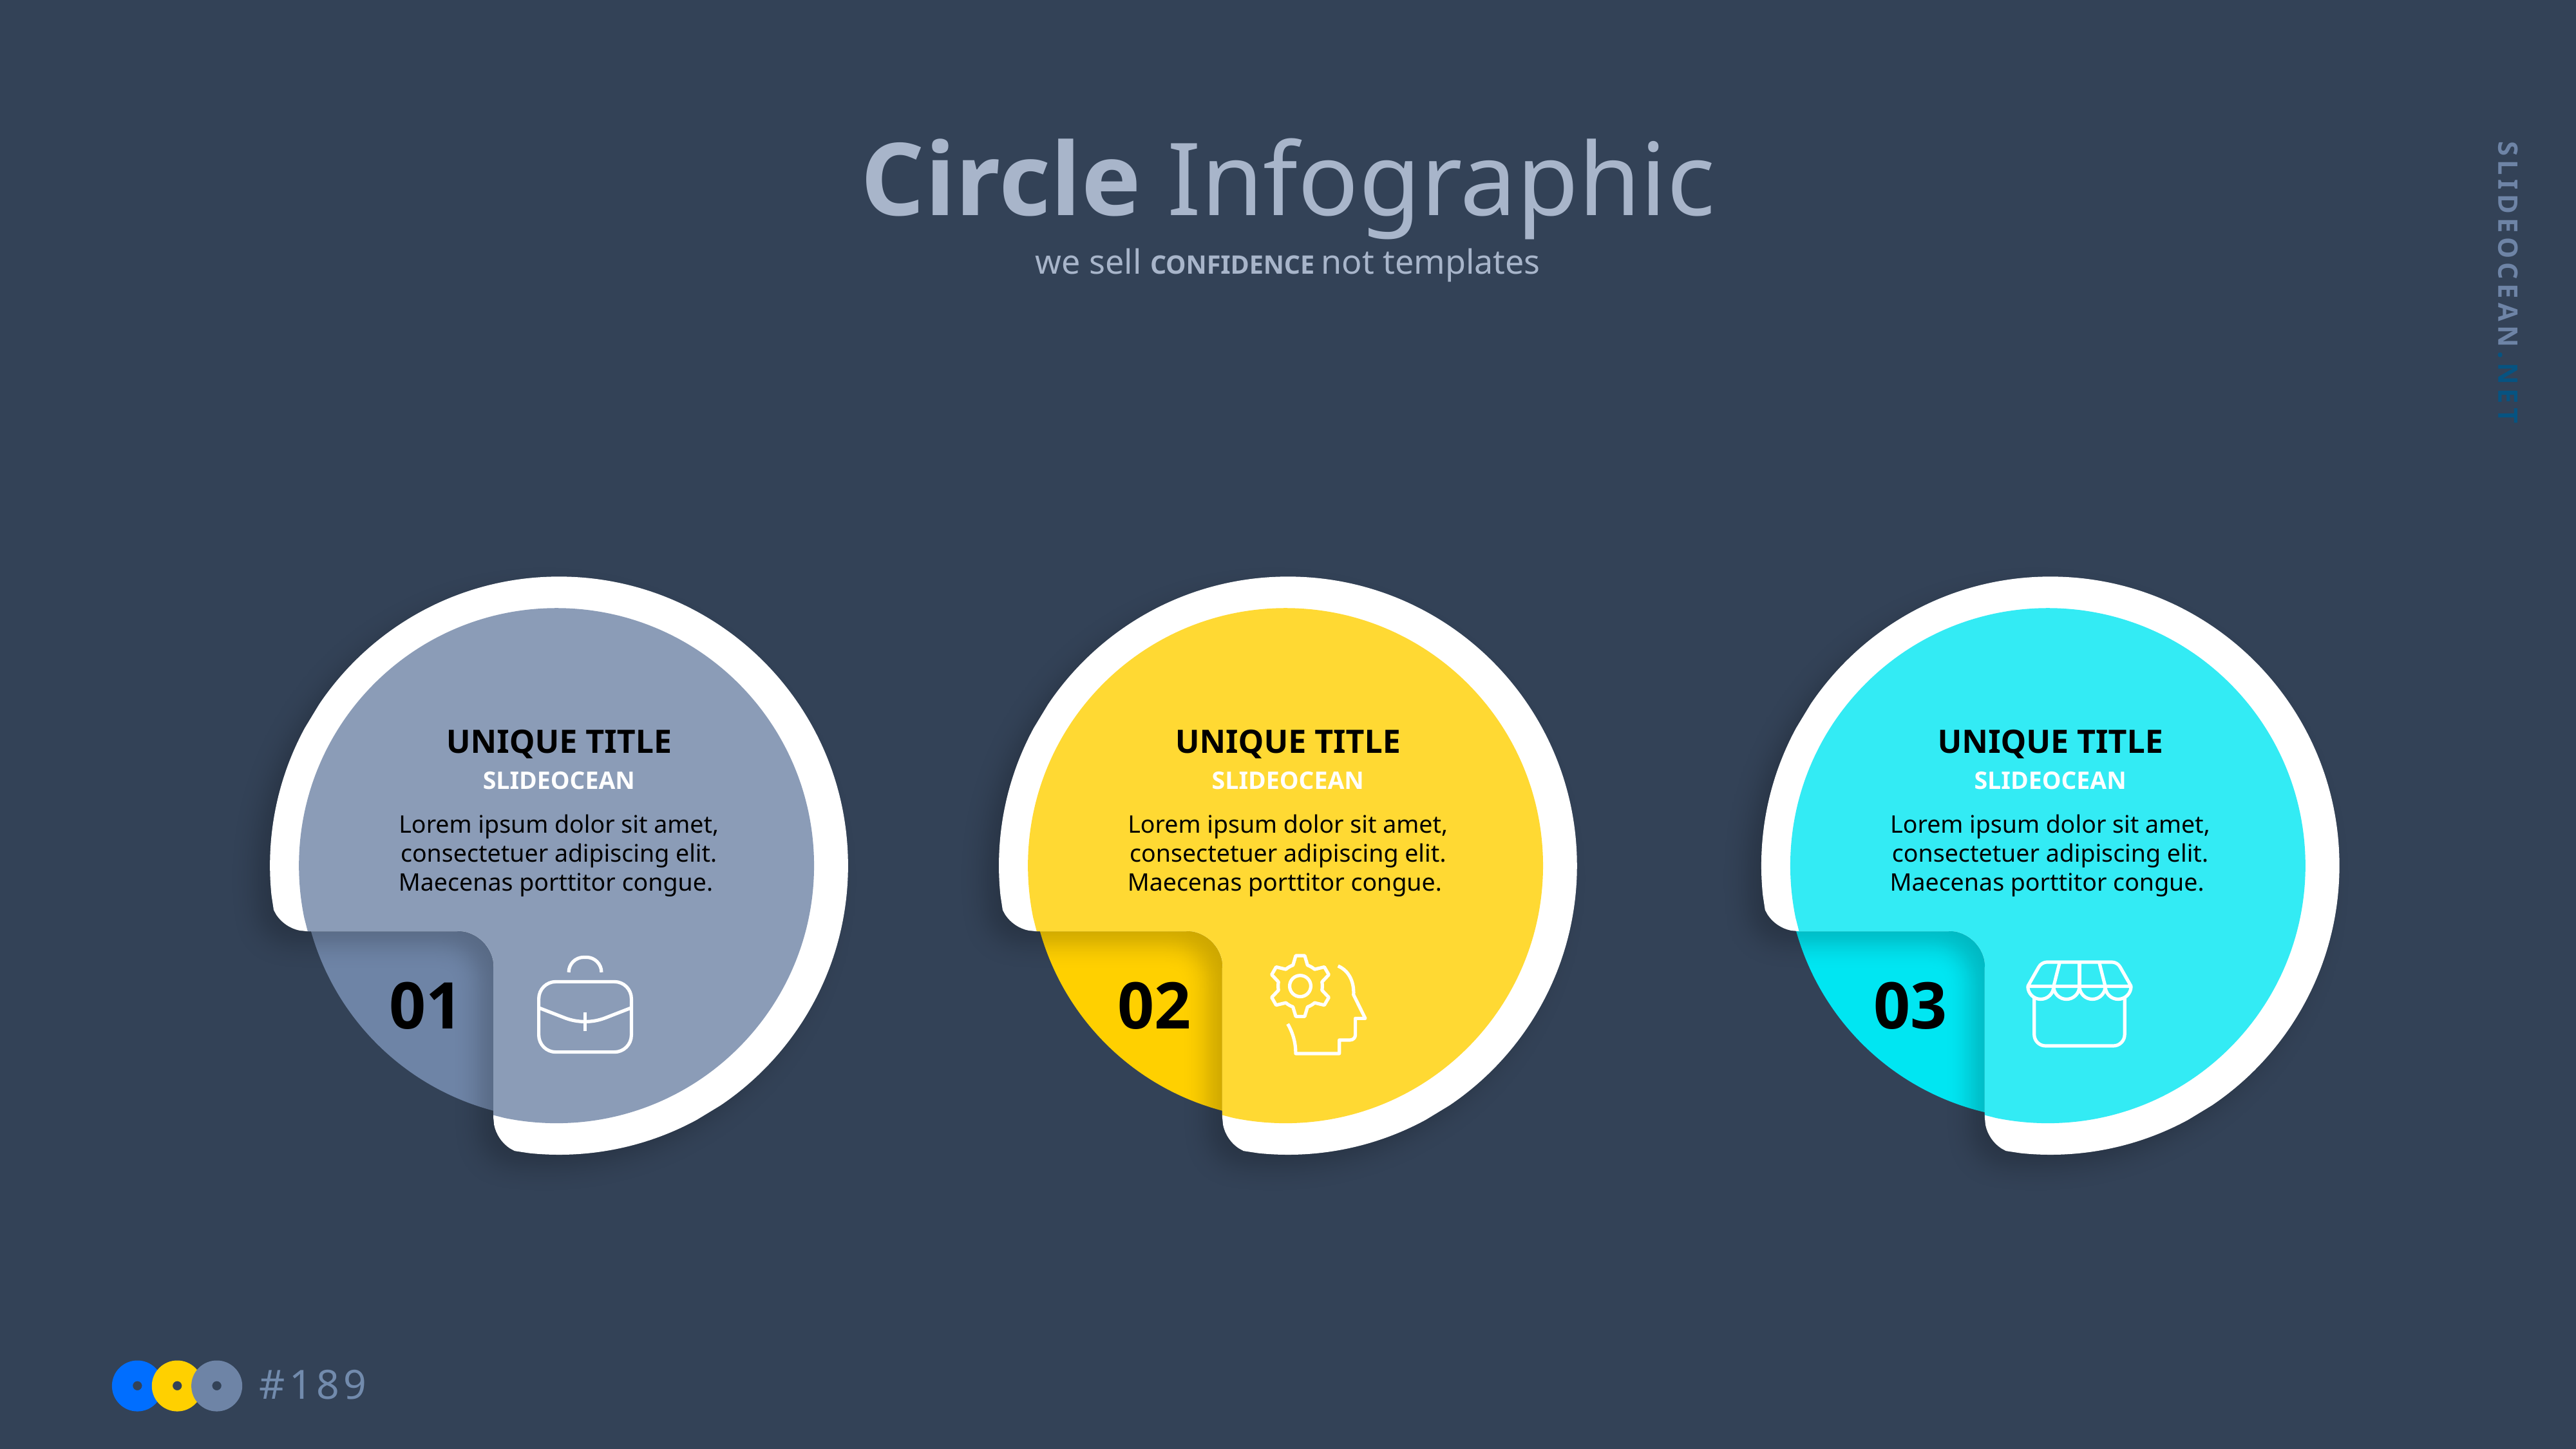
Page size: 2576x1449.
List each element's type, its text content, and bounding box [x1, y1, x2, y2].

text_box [998, 576, 1578, 1155]
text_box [1108, 715, 1468, 905]
text_box Circle Infographic [851, 110, 1725, 241]
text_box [269, 576, 849, 1155]
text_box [1761, 576, 2340, 1155]
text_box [1870, 715, 2230, 905]
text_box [379, 715, 739, 905]
text_box we sell CONFIDENCE not templates [1026, 241, 1550, 285]
text_box #189 [259, 1359, 402, 1408]
